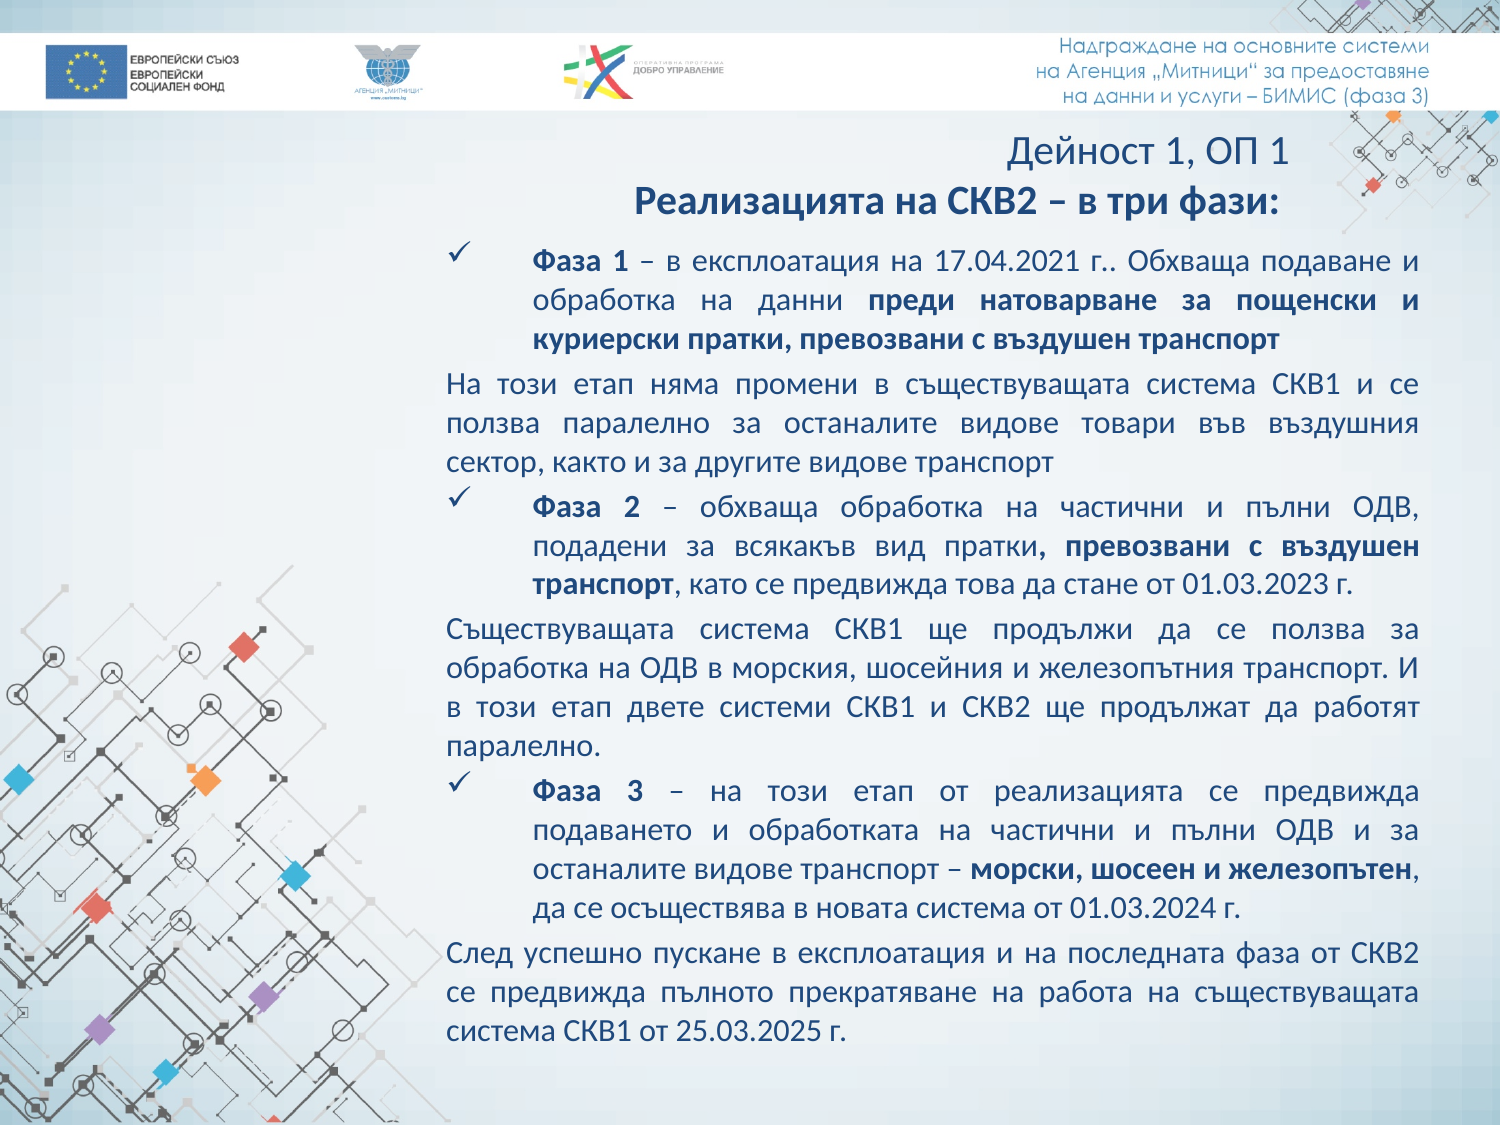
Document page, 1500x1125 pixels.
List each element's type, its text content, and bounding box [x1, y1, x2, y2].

subtitle Фаза 1 – в експлоатация на 17.04.2021 г.. Обхваща подаване и обработка на данни преди натоварване за пощенски и куриерски пратки, превозвани с въздушен транспорт На този етап няма промени в съществуващата система СКВ1 и се ползва паралелно за останалите видове товари във въздушния сектор, както и за другите видове транспорт Фаза 2 – обхваща обработка на частични и пълни ОДВ, подадени за всякакъв вид пратки, превозвани с въздушен транспорт, като се предвижда това да стане от 01.03.2023 г. Съществуващата система СКВ1 ще продължи да се ползва за обработка на ОДВ в морския, шосейния и железопътния транспорт. И в този етап двете системи СКВ1 и СКВ2 ще продължат да работят паралелно. Фаза 3 – на този етап от реализацията се предвижда подаването и обработката на частични и пълни ОДВ и за останалите видове транспорт – морски, шосеен и железопътен, да се осъществява в новата система от 01.03.2024 г. След успешно пускане в експлоатация и на последната фаза от СКВ2 се предвижда пълното прекратяване на работа на съществуващата система СКВ1 от 25.03.2025 г. [431, 231, 1436, 1094]
title Дейност 1, ОП 1 Реализацията на СКВ2 – в три фази: [123, 113, 1306, 232]
